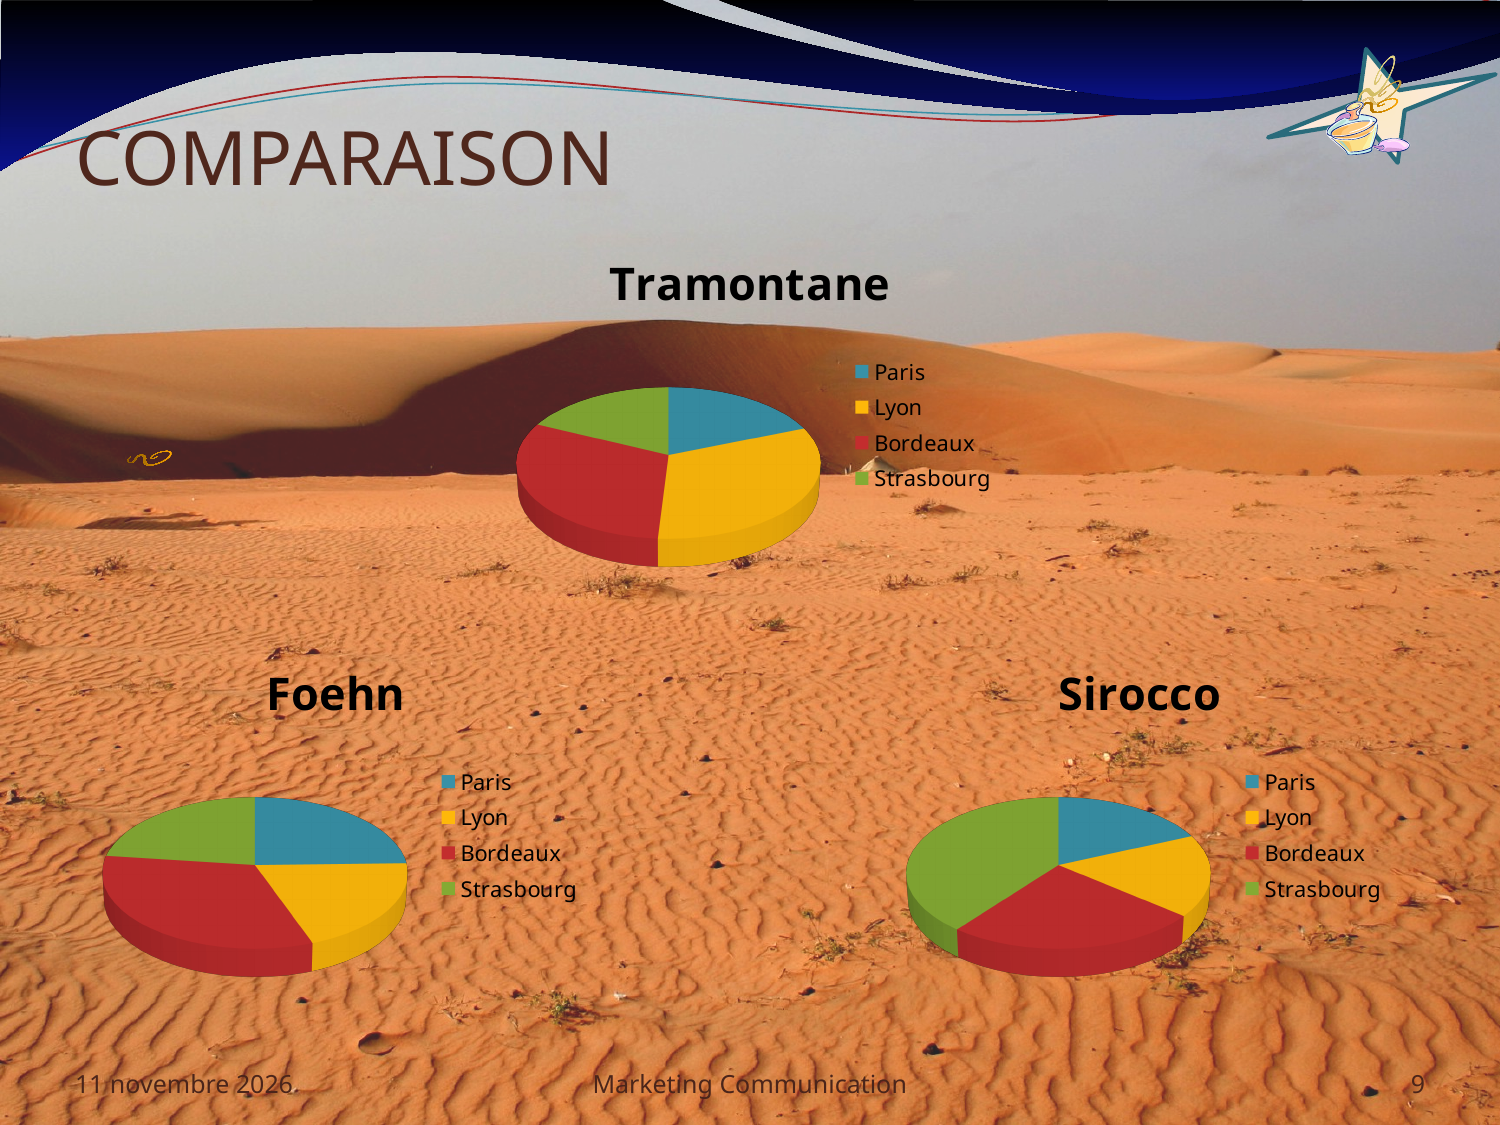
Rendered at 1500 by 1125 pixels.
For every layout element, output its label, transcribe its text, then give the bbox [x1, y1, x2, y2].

chart [74, 632, 598, 1038]
table_cell Cosmétiques [64, 218, 1412, 1054]
title Comparaison [75, 70, 1425, 201]
slide_number 9 [1299, 1042, 1425, 1103]
slide_number mars 09 [75, 1050, 425, 1103]
chart [488, 222, 1012, 628]
chart [878, 632, 1402, 1038]
footer Marketing Communication [474, 1042, 1025, 1103]
